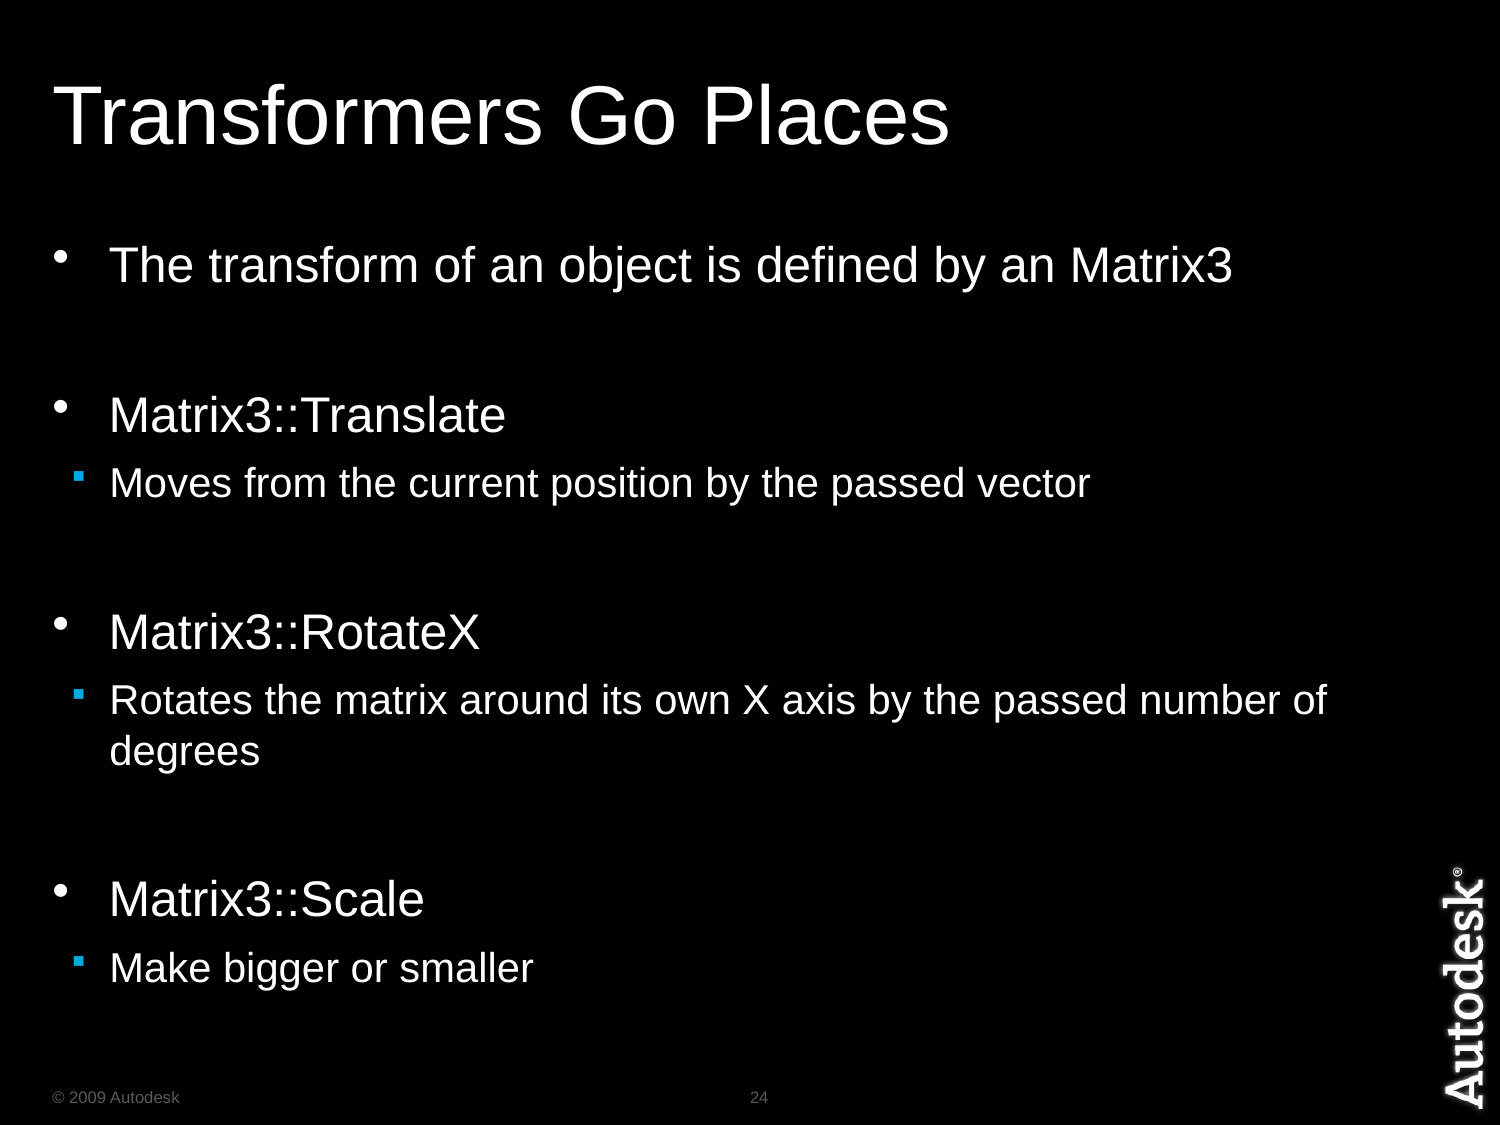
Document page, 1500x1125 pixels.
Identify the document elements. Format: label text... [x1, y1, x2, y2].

picture [1402, 0, 1500, 1125]
title Transformers Go Places [52, 22, 1401, 211]
list The transform of an object is defined by an Matrix3 Matrix3::Translate Moves from the current position by the passed vector Matrix3::RotateX Rotates the matrix around its own X axis by the passed number of degrees Matrix3::Scale Make bigger or smaller [52, 231, 1401, 1073]
